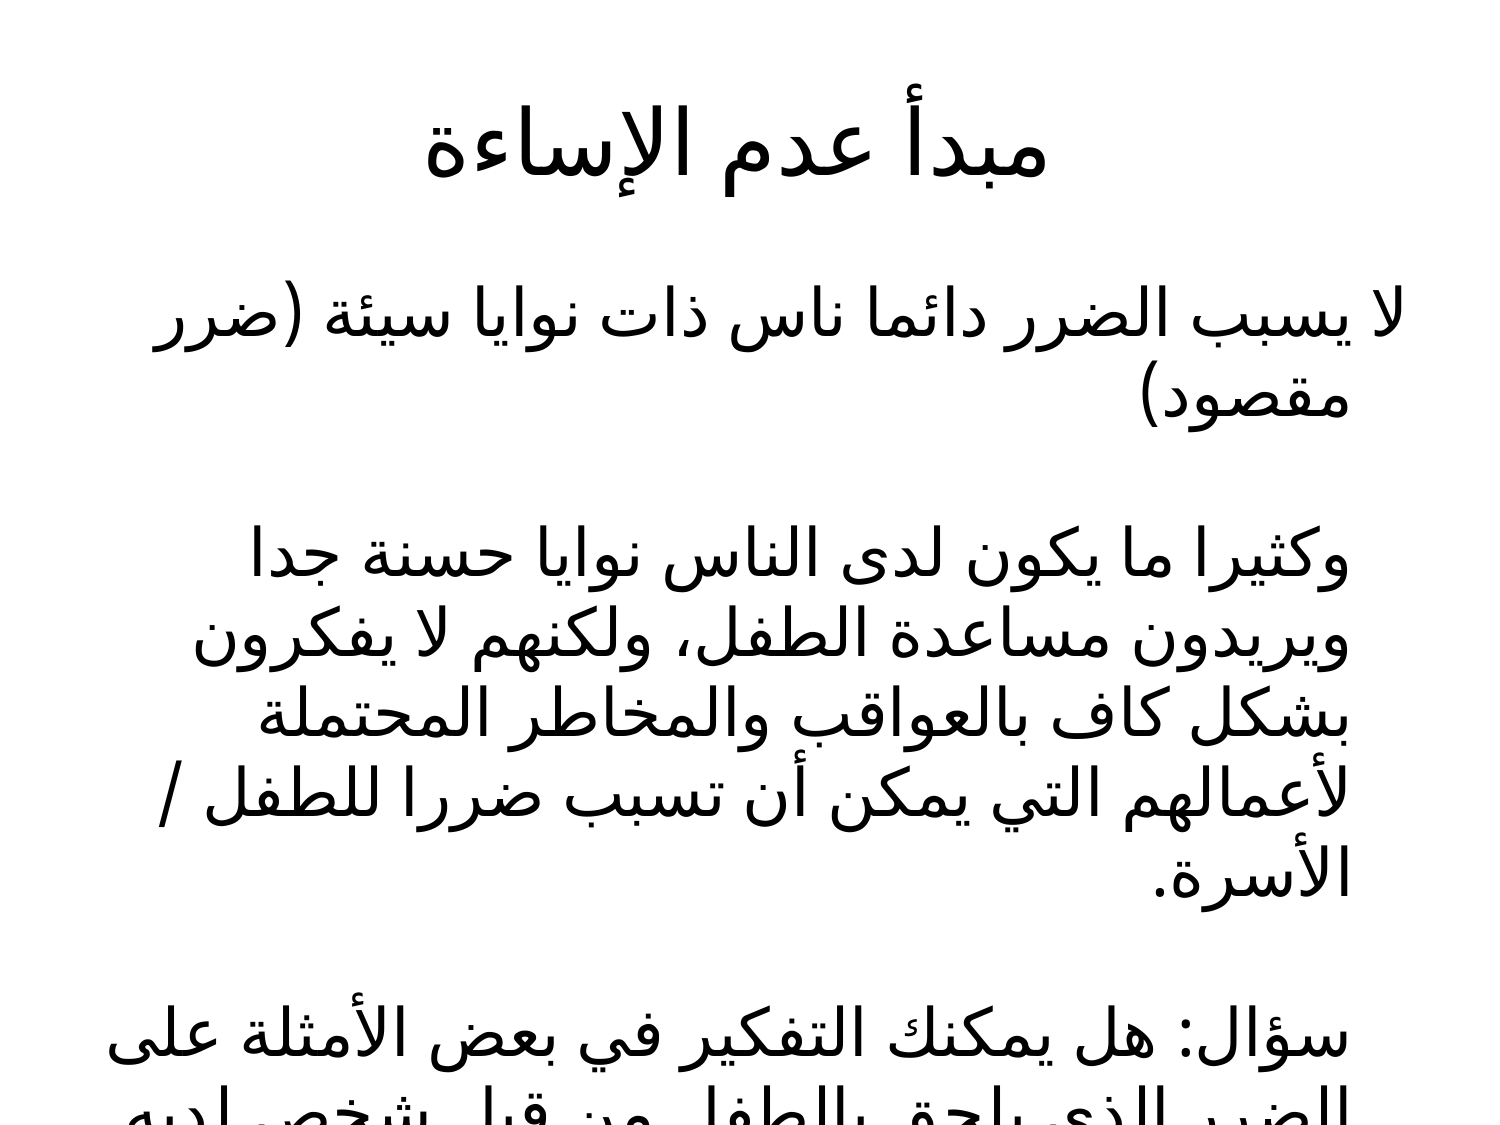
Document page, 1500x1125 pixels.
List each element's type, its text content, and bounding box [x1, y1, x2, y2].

title مبدأ عدم الإساءة [75, 45, 1425, 233]
list لا يسبب الضرر دائما ناس ذات نوايا سيئة (ضرر مقصود) وكثيرا ما يكون لدى الناس نوايا حسنة جدا ويريدون مساعدة الطفل، ولكنهم لا يفكرون بشكل كاف بالعواقب والمخاطر المحتملة لأعمالهم التي يمكن أن تسبب ضررا للطفل / الأسرة. سؤال: هل يمكنك التفكير في بعض الأمثلة على الضرر الذي يلحق بالطفل من قبل شخص لديه نوايا حسنة؟ [75, 262, 1425, 1005]
